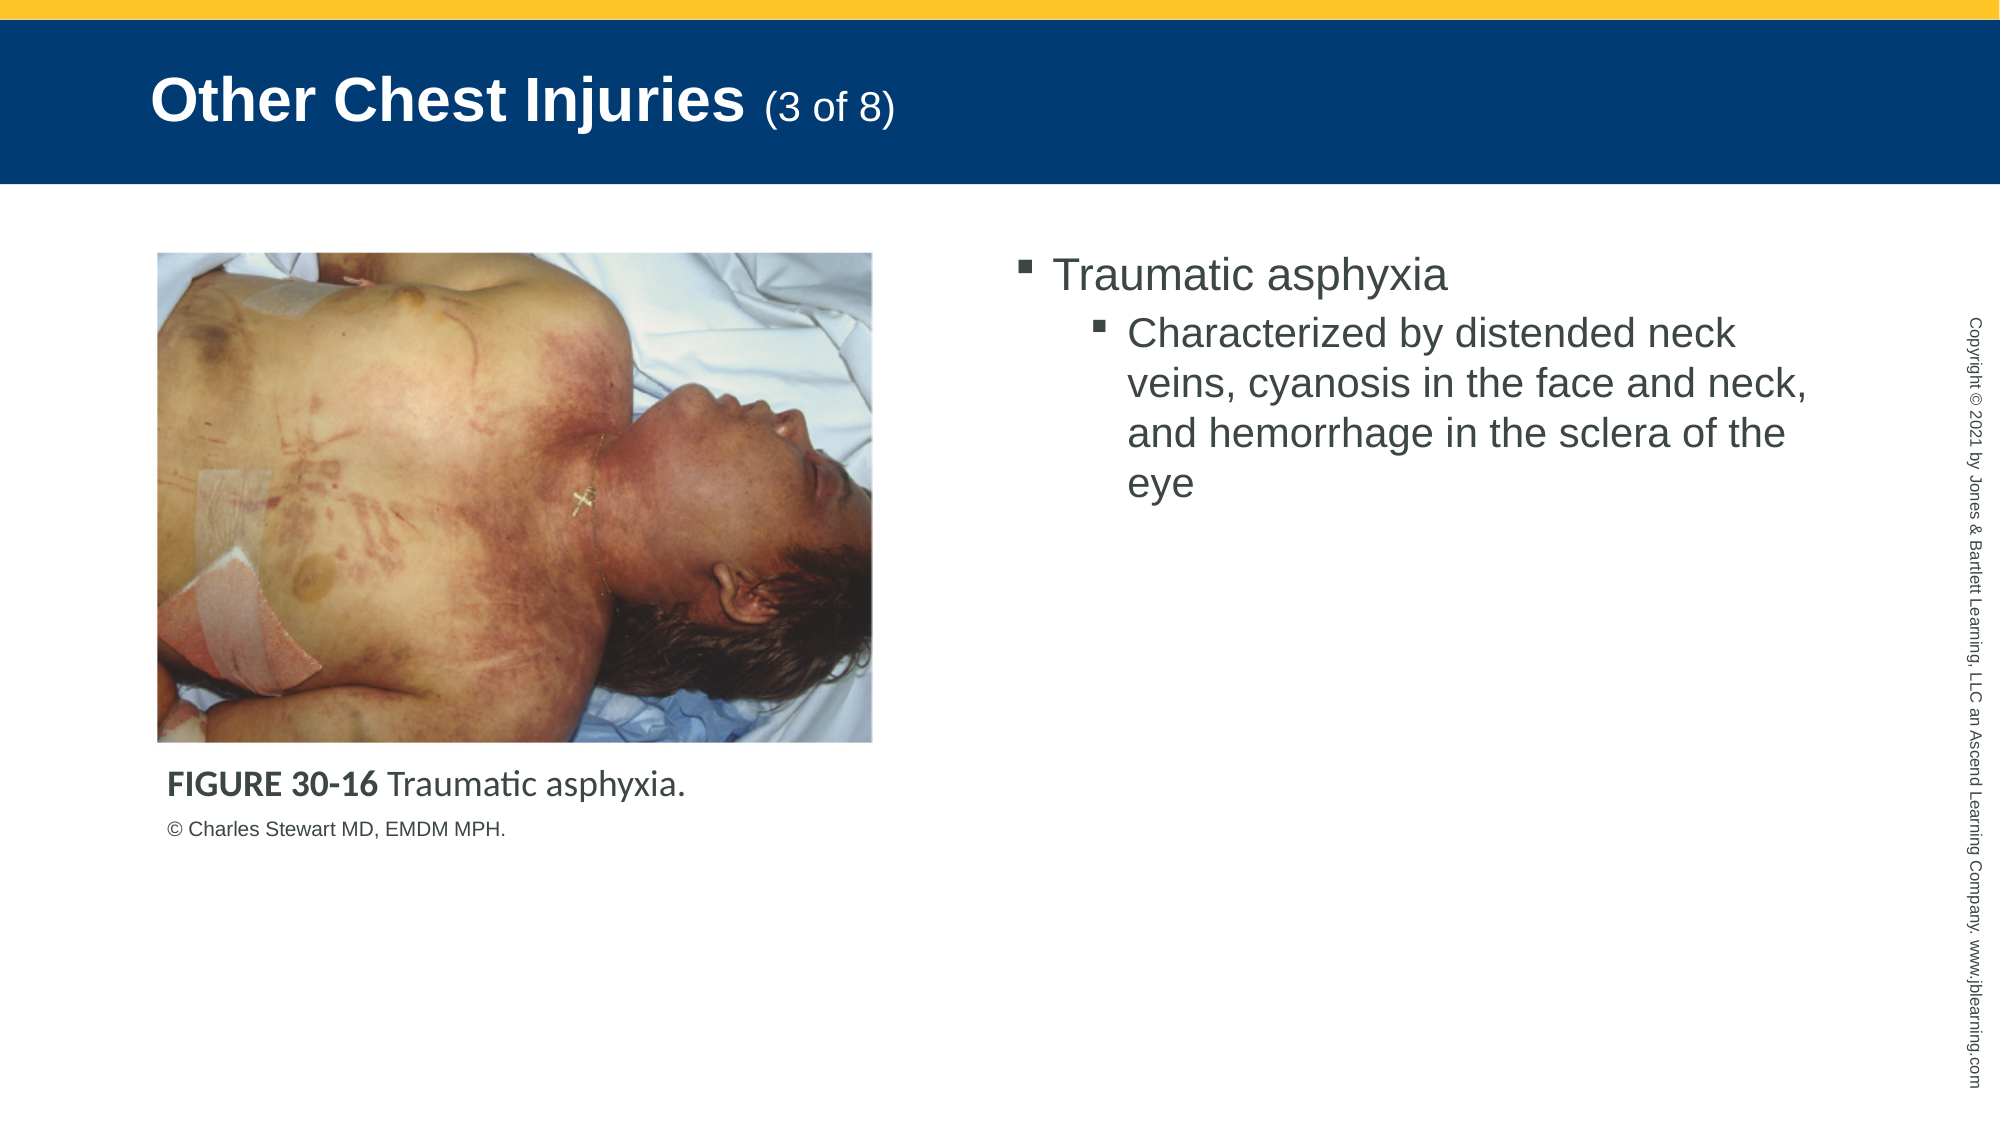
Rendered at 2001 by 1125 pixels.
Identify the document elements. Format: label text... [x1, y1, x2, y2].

picture [149, 241, 882, 752]
list Traumatic asphyxia Characterized by distended neck veins, cyanosis in the face and neck, and hemorrhage in the sclera of the eye [999, 237, 1850, 1025]
text_box © Charles Stewart MD, EMDM MPH. [152, 808, 521, 849]
text_box FIGURE 30-16 Traumatic asphyxia. [152, 752, 702, 812]
title Other Chest Injuries (3 of 8) [0, 19, 2000, 185]
